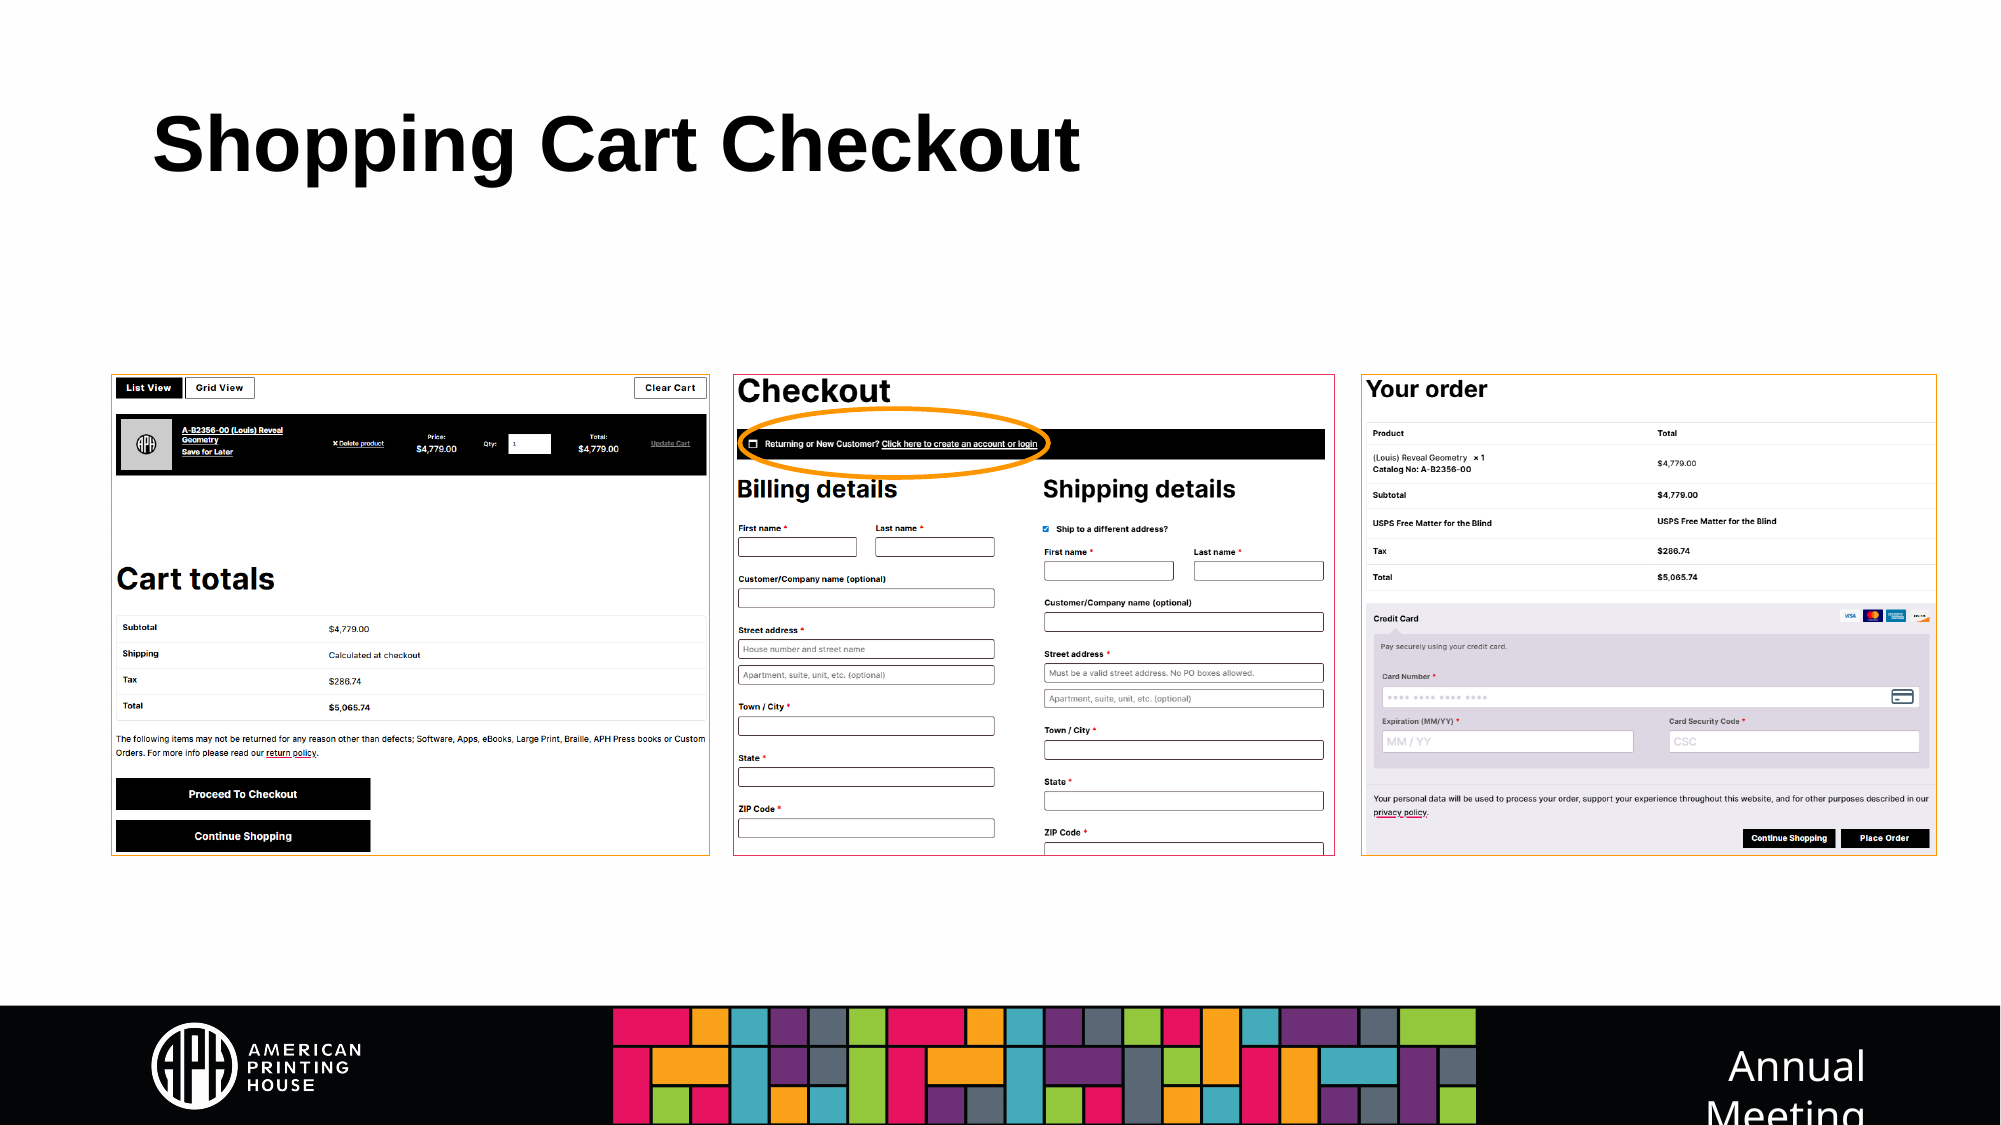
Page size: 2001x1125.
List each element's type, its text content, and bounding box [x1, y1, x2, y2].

picture [1846, 1111, 1858, 1125]
picture [1711, 1105, 1719, 1125]
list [111, 374, 710, 856]
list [1361, 374, 1937, 856]
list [733, 374, 1335, 856]
title Shopping Cart Checkout [137, 59, 1863, 232]
picture [1821, 1111, 1833, 1125]
picture [0, 0, 2001, 1125]
picture [1727, 1107, 1734, 1125]
picture [1771, 1111, 1783, 1118]
picture [1748, 1111, 1760, 1118]
